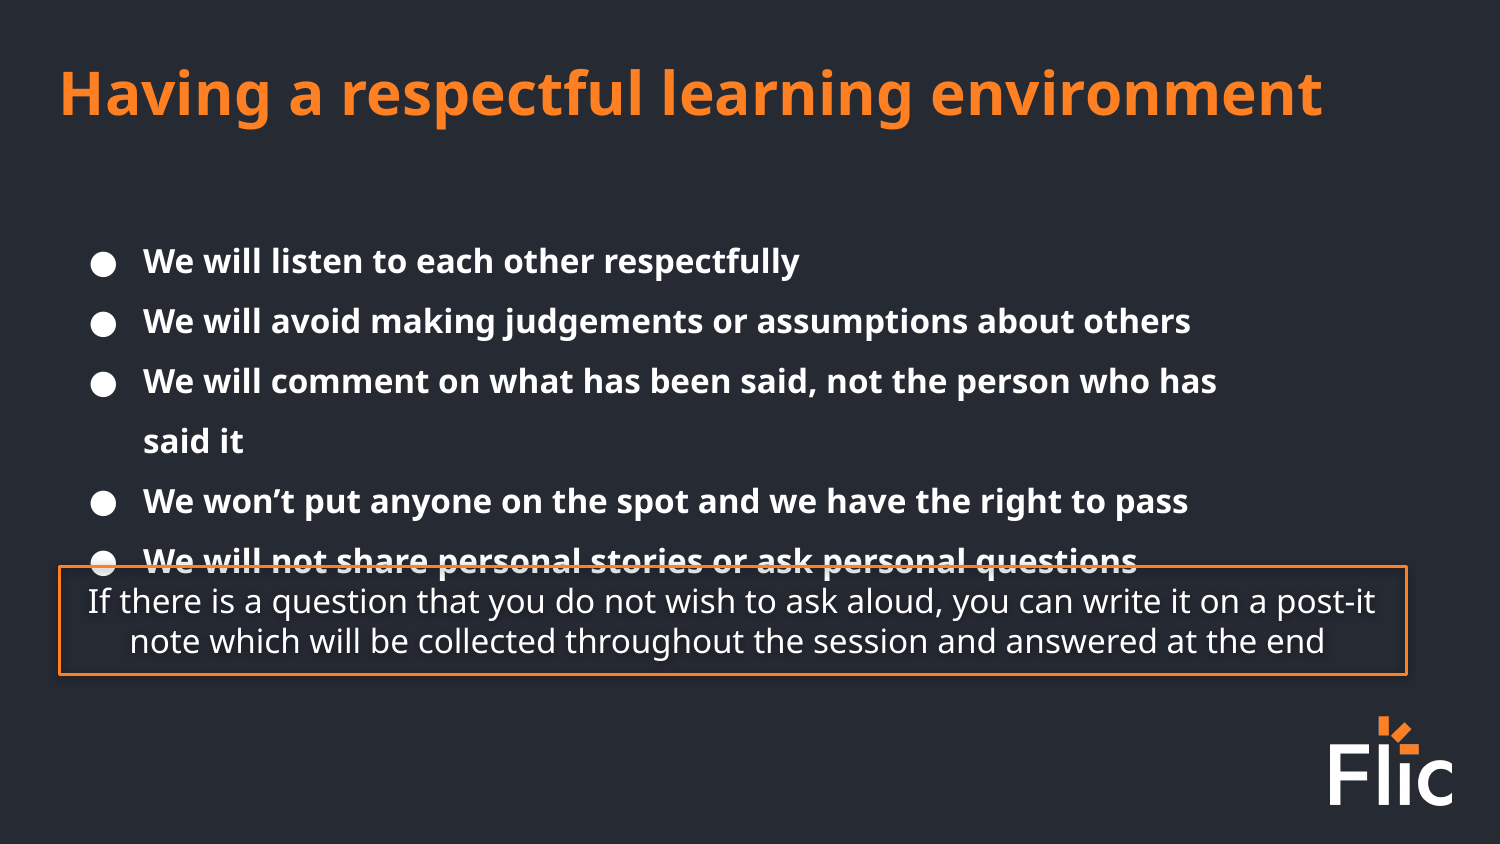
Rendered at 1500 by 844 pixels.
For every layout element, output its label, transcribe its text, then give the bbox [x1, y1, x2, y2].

text_box If there is a question that you do not wish to ask aloud, you can write it on a post-it note which will be collected throughout the session and answered at the end [59, 566, 1407, 675]
text_box We will listen to each other respectfully We will avoid making judgements or assumptions about others We will comment on what has been said, not the person who has said it We won’t put anyone on the spot and we have the right to pass We will not share personal stories or ask personal questions [53, 205, 1307, 567]
picture [1330, 716, 1452, 806]
text_box Having a respectful learning environment [59, 44, 1377, 173]
